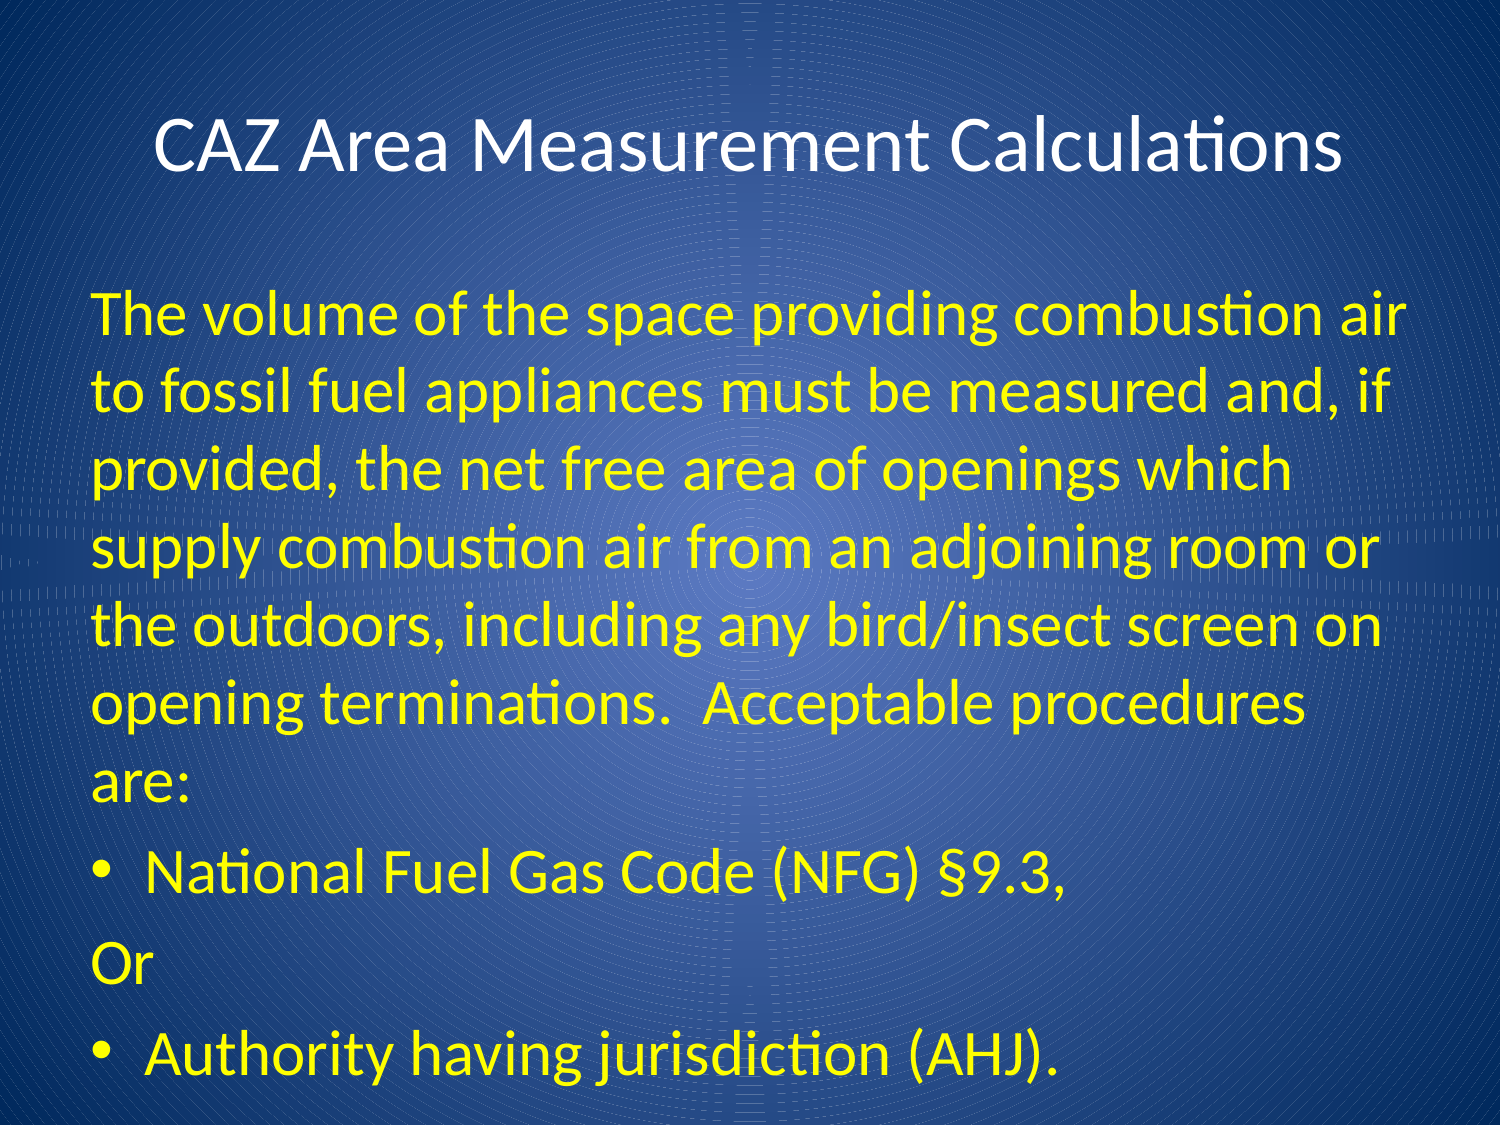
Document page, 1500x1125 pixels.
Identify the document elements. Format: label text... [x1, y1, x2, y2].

list The volume of the space providing combustion air to fossil fuel appliances must be measured and, if provided, the net free area of openings which supply combustion air from an adjoining room or the outdoors, including any bird/insect screen on opening terminations. Acceptable procedures are: National Fuel Gas Code (NFG) §9.3, Or Authority having jurisdiction (AHJ). [75, 262, 1425, 1100]
title CAZ Area Measurement Calculations [75, 45, 1425, 233]
